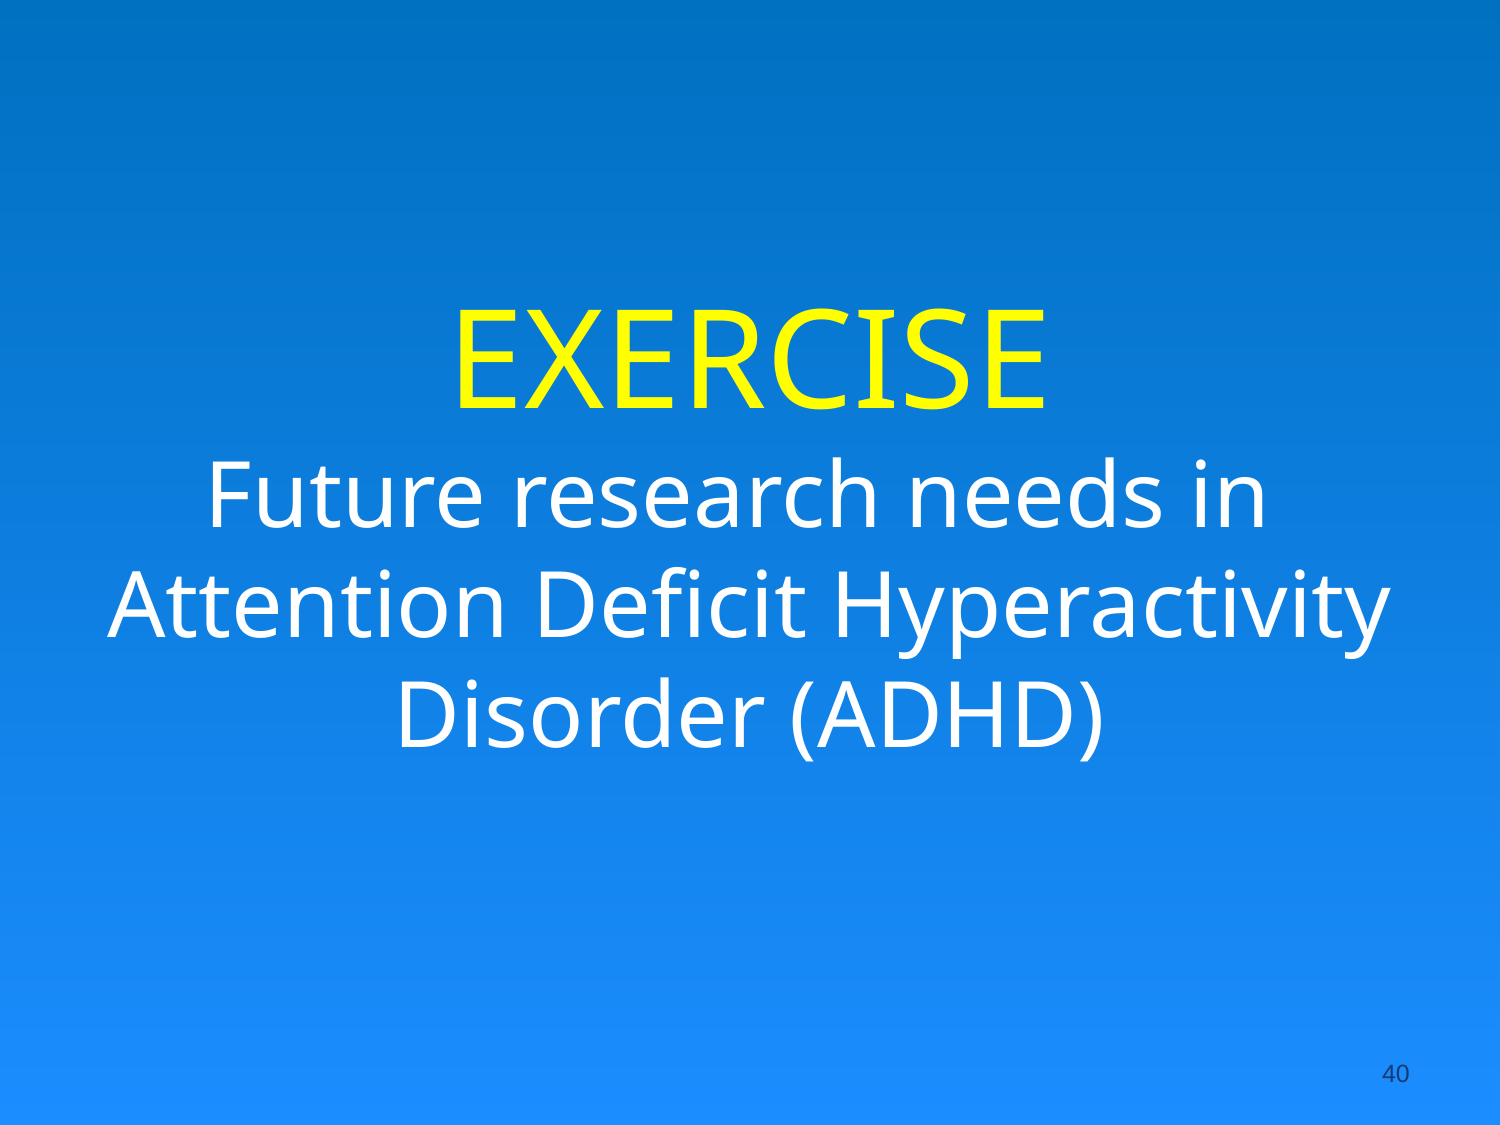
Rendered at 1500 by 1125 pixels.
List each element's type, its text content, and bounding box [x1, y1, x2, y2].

slide_number 40 [1074, 1042, 1425, 1103]
title EXERCISE Future research needs in Attention Deficit Hyperactivity Disorder (ADHD) [0, 187, 1500, 851]
